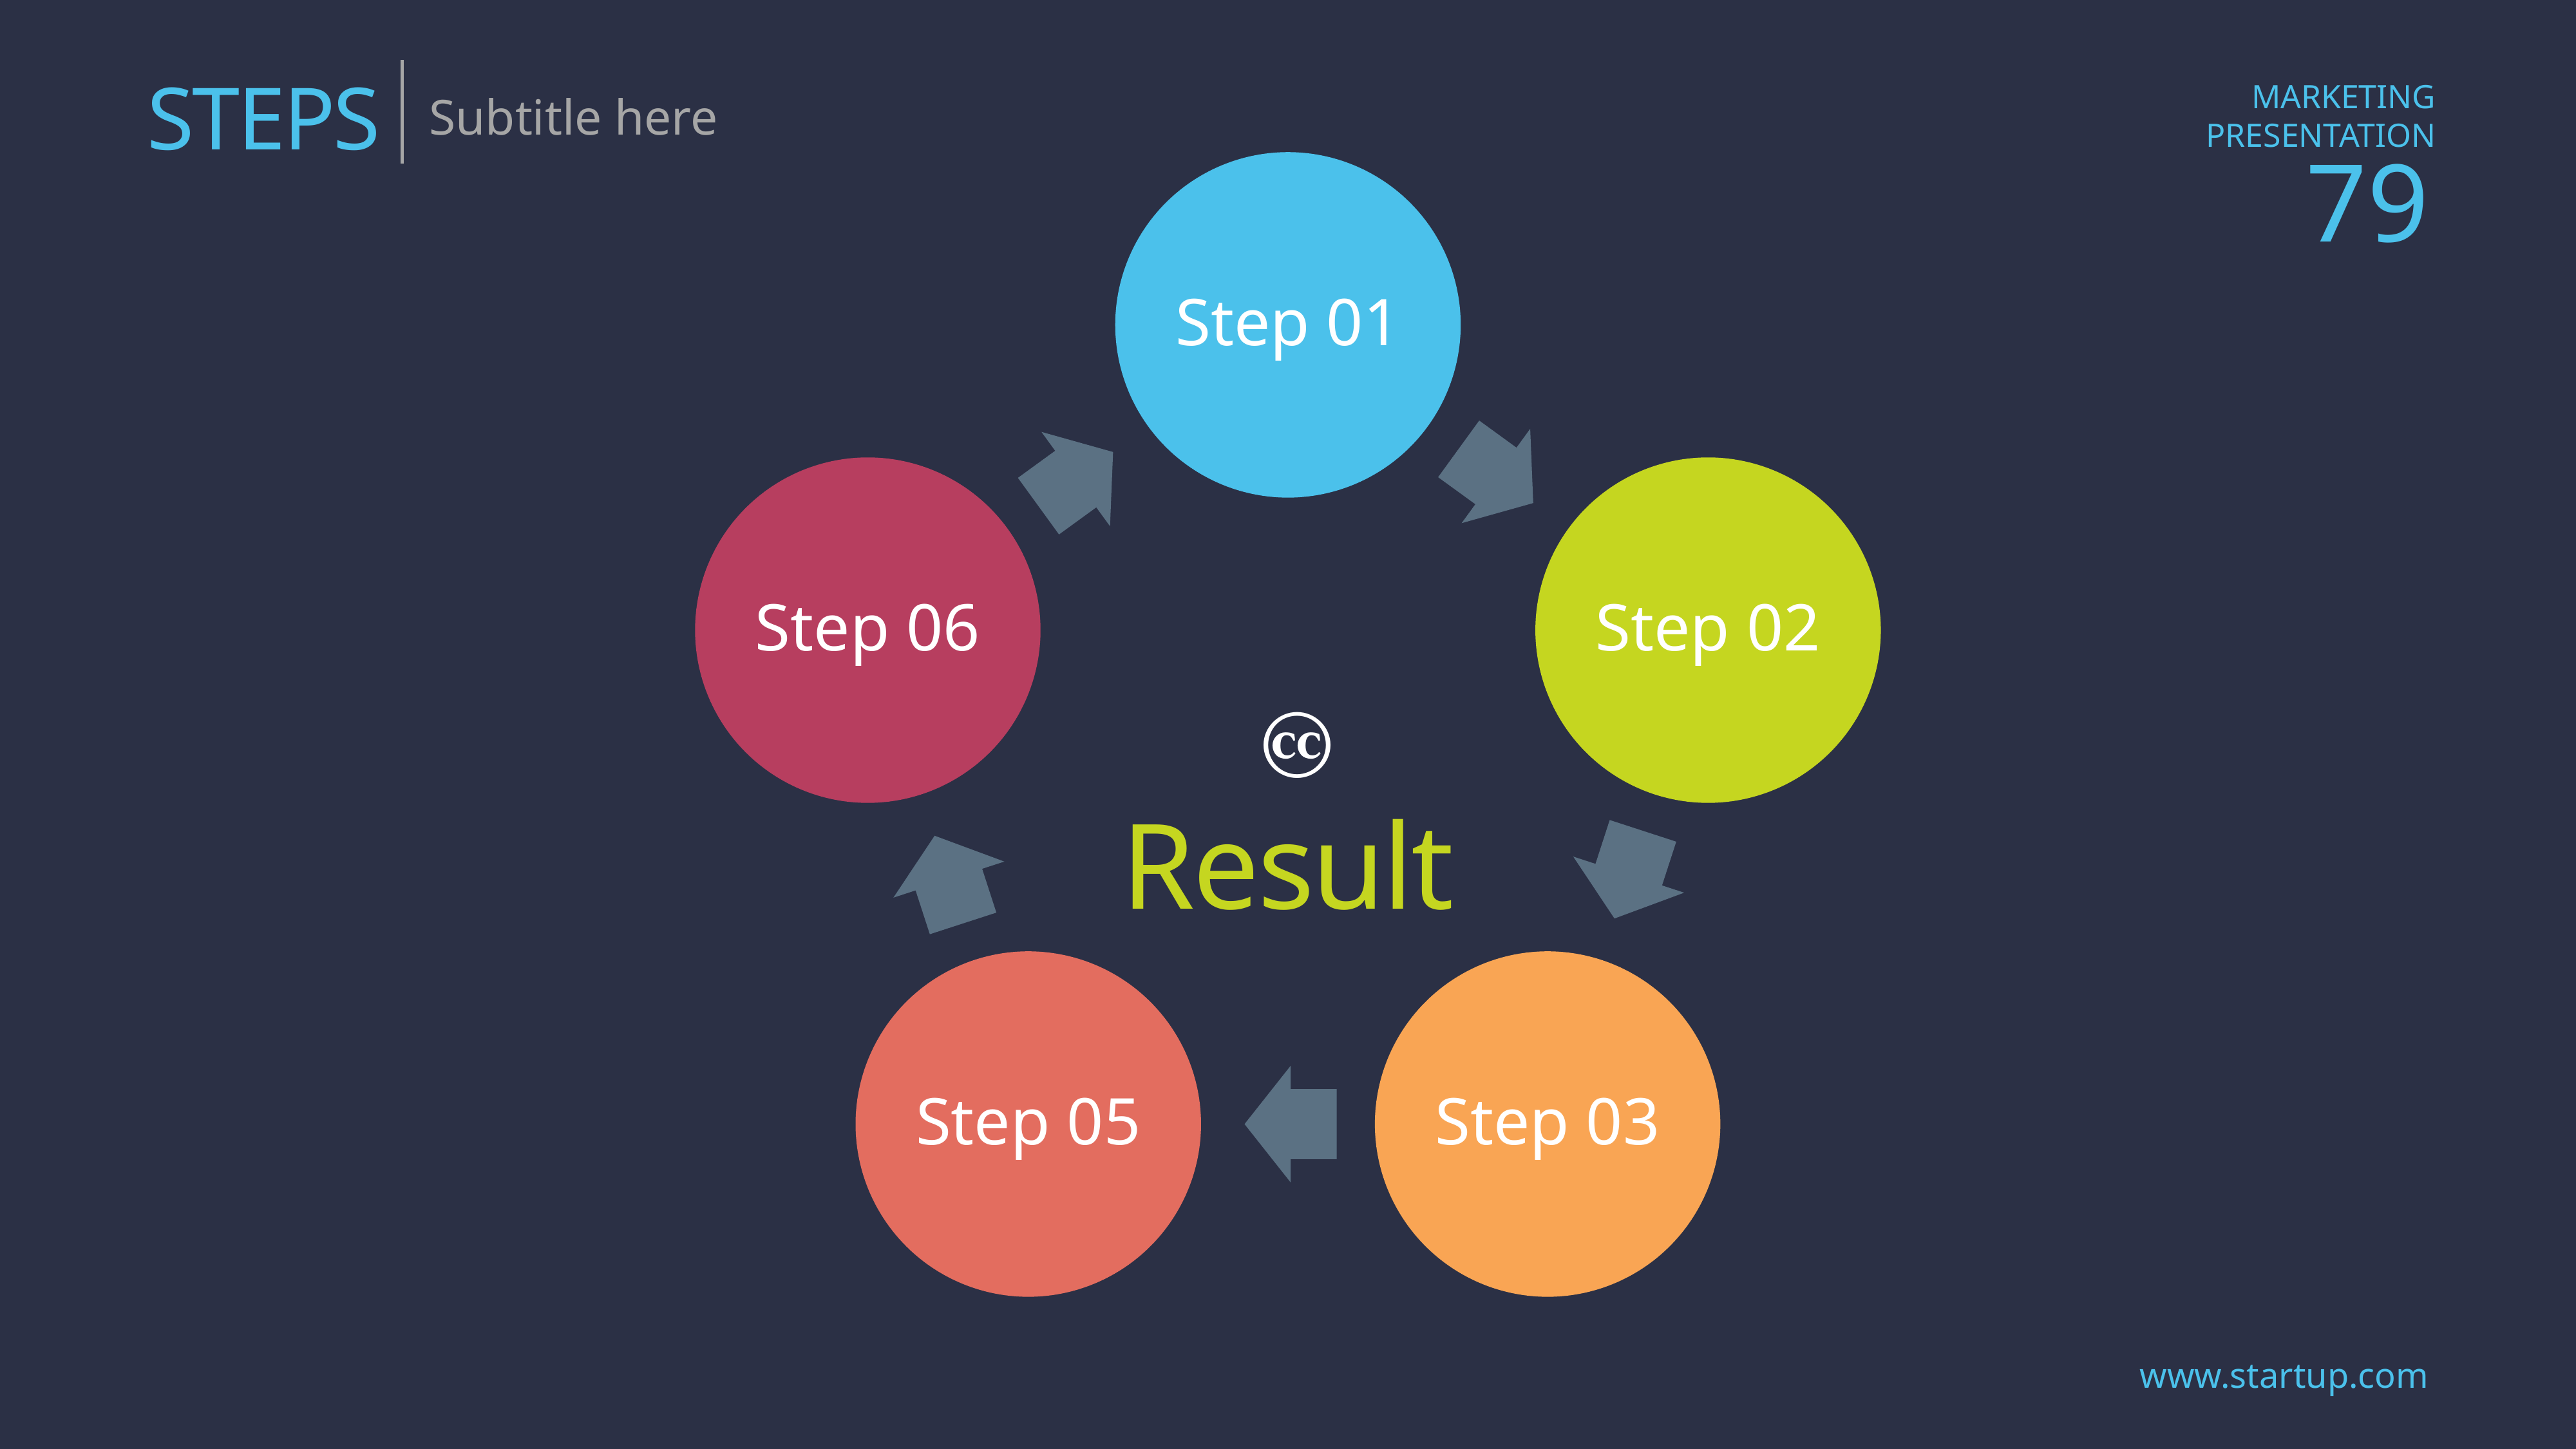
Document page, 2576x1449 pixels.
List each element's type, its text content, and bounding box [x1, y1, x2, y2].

text_box STEPS [147, 63, 381, 167]
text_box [429, 152, 2147, 1297]
text_box Subtitle here [419, 81, 728, 149]
